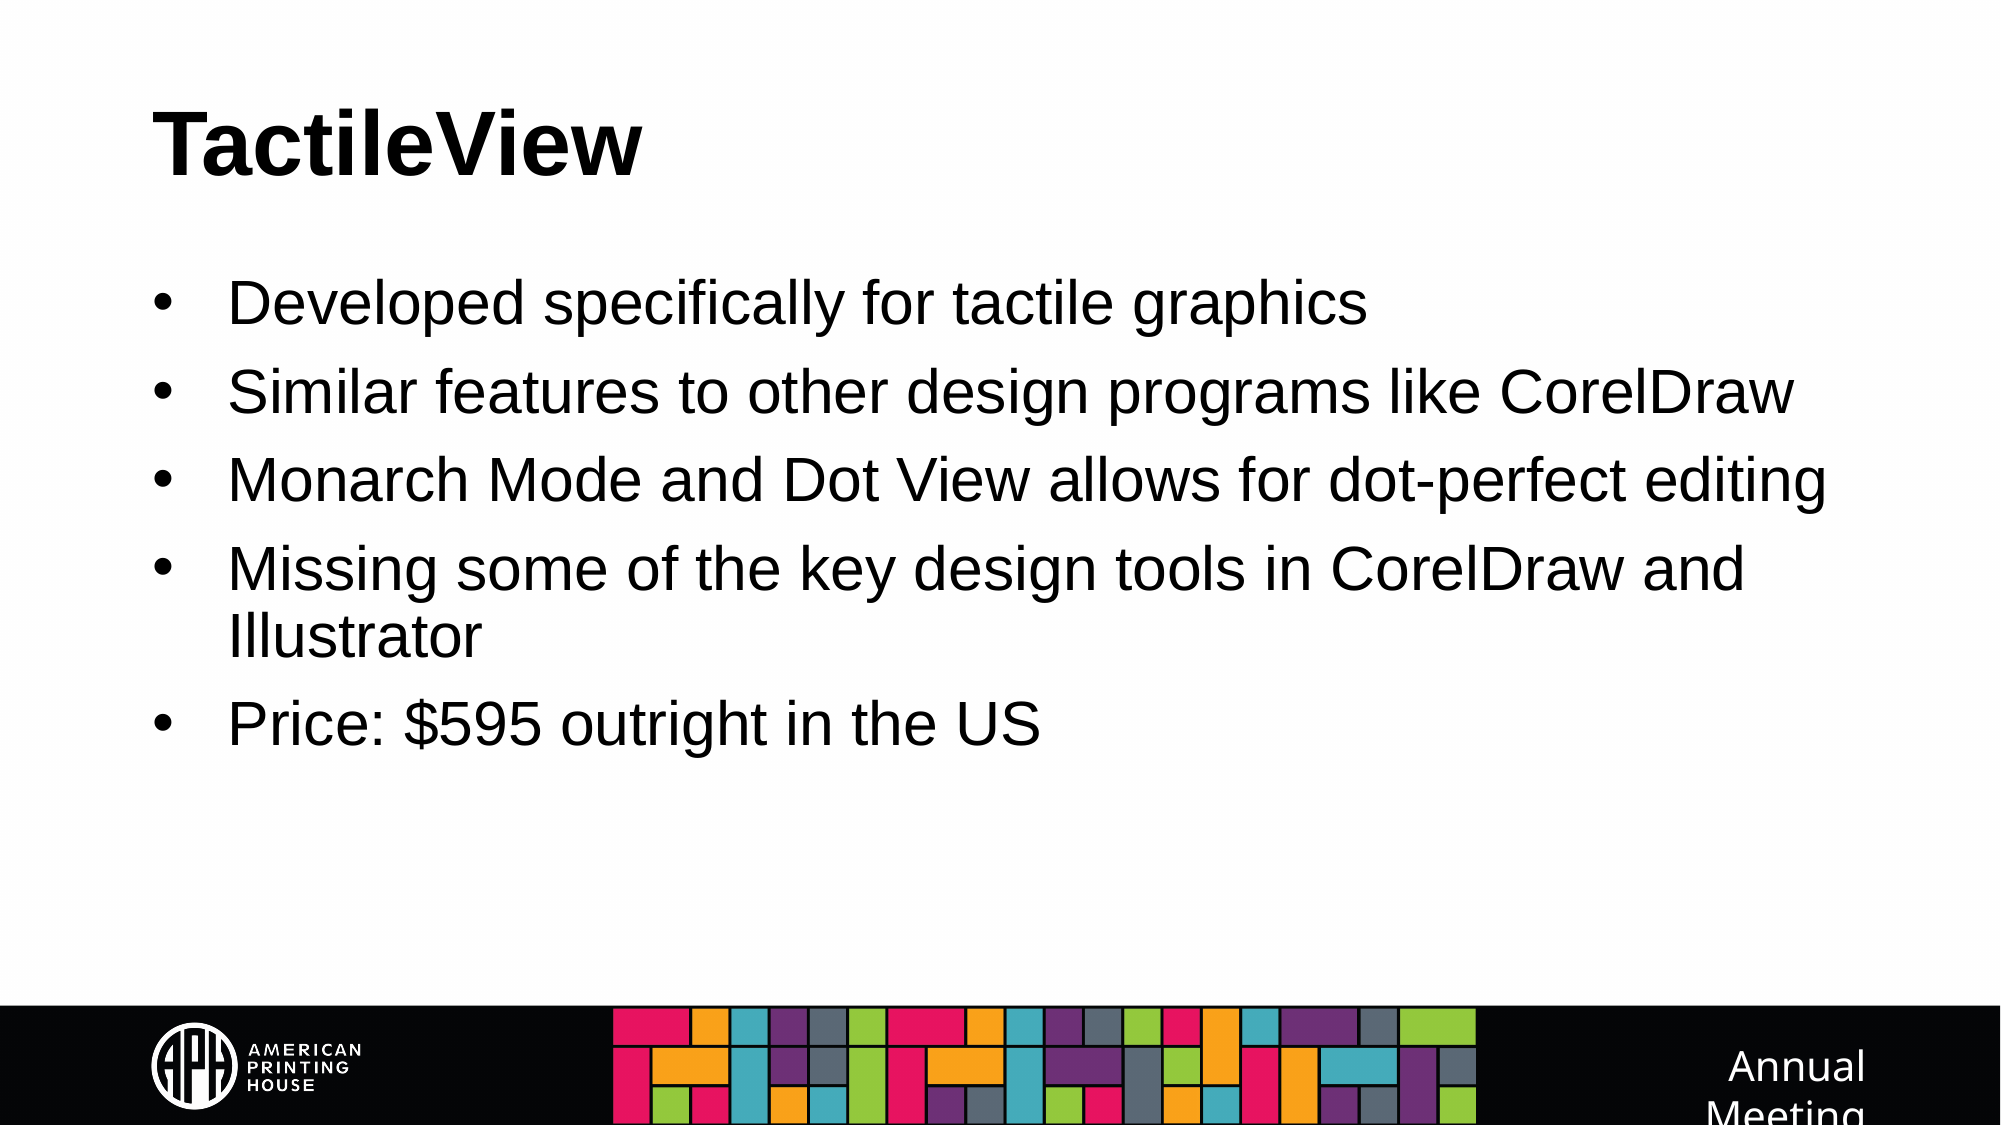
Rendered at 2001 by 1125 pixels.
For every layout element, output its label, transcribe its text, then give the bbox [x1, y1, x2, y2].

picture [0, 0, 2001, 1125]
title TactileView [137, 59, 1863, 232]
picture [1711, 1105, 1719, 1125]
picture [1727, 1107, 1734, 1125]
picture [1846, 1111, 1858, 1125]
picture [1821, 1111, 1833, 1125]
list Developed specifically for tactile graphics Similar features to other design programs like CorelDraw Monarch Mode and Dot View allows for dot-perfect editing Missing some of the key design tools in CorelDraw and Illustrator Price: $595 outright in the US [137, 263, 1863, 909]
picture [1748, 1111, 1760, 1118]
picture [1771, 1111, 1783, 1118]
